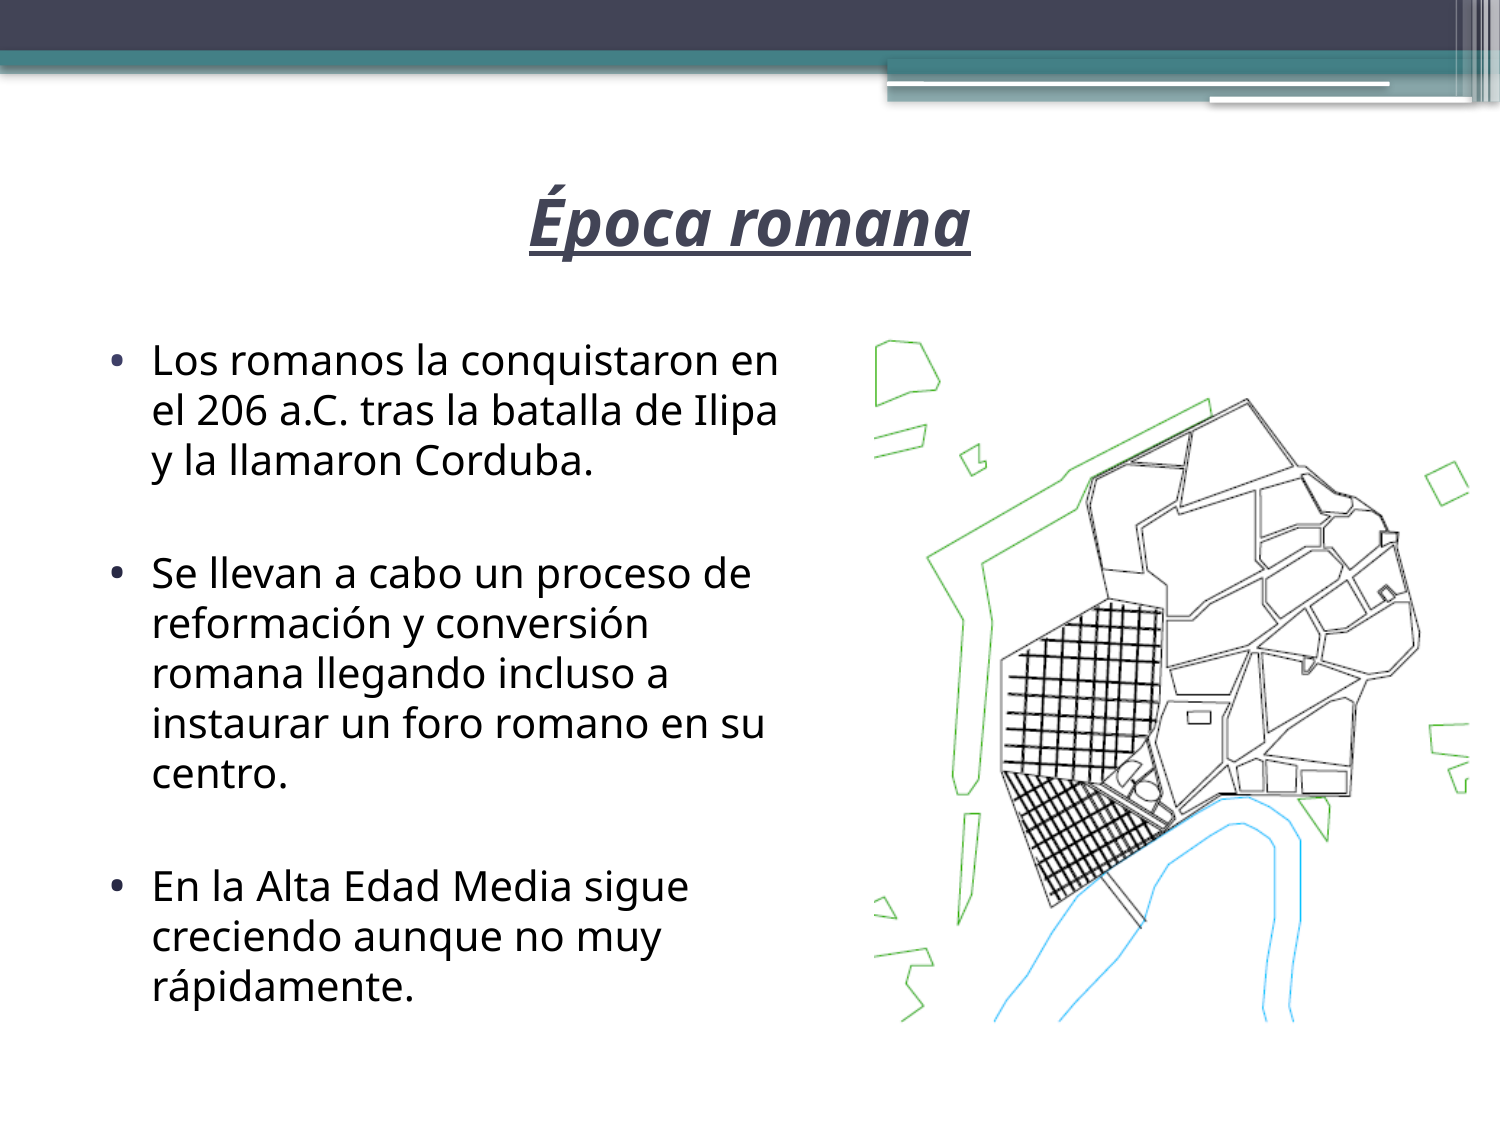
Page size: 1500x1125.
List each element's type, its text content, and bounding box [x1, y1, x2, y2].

picture [873, 326, 1500, 1077]
list Los romanos la conquistaron en el 206 a.C. tras la batalla de Ilipa y la llamaron Corduba. Se llevan a cabo un proceso de reformación y conversión romana llegando incluso a instaurar un foro romano en su centro. En la Alta Edad Media sigue creciendo aunque no muy rápidamente. [76, 326, 809, 1059]
title Época romana [0, 172, 1500, 268]
